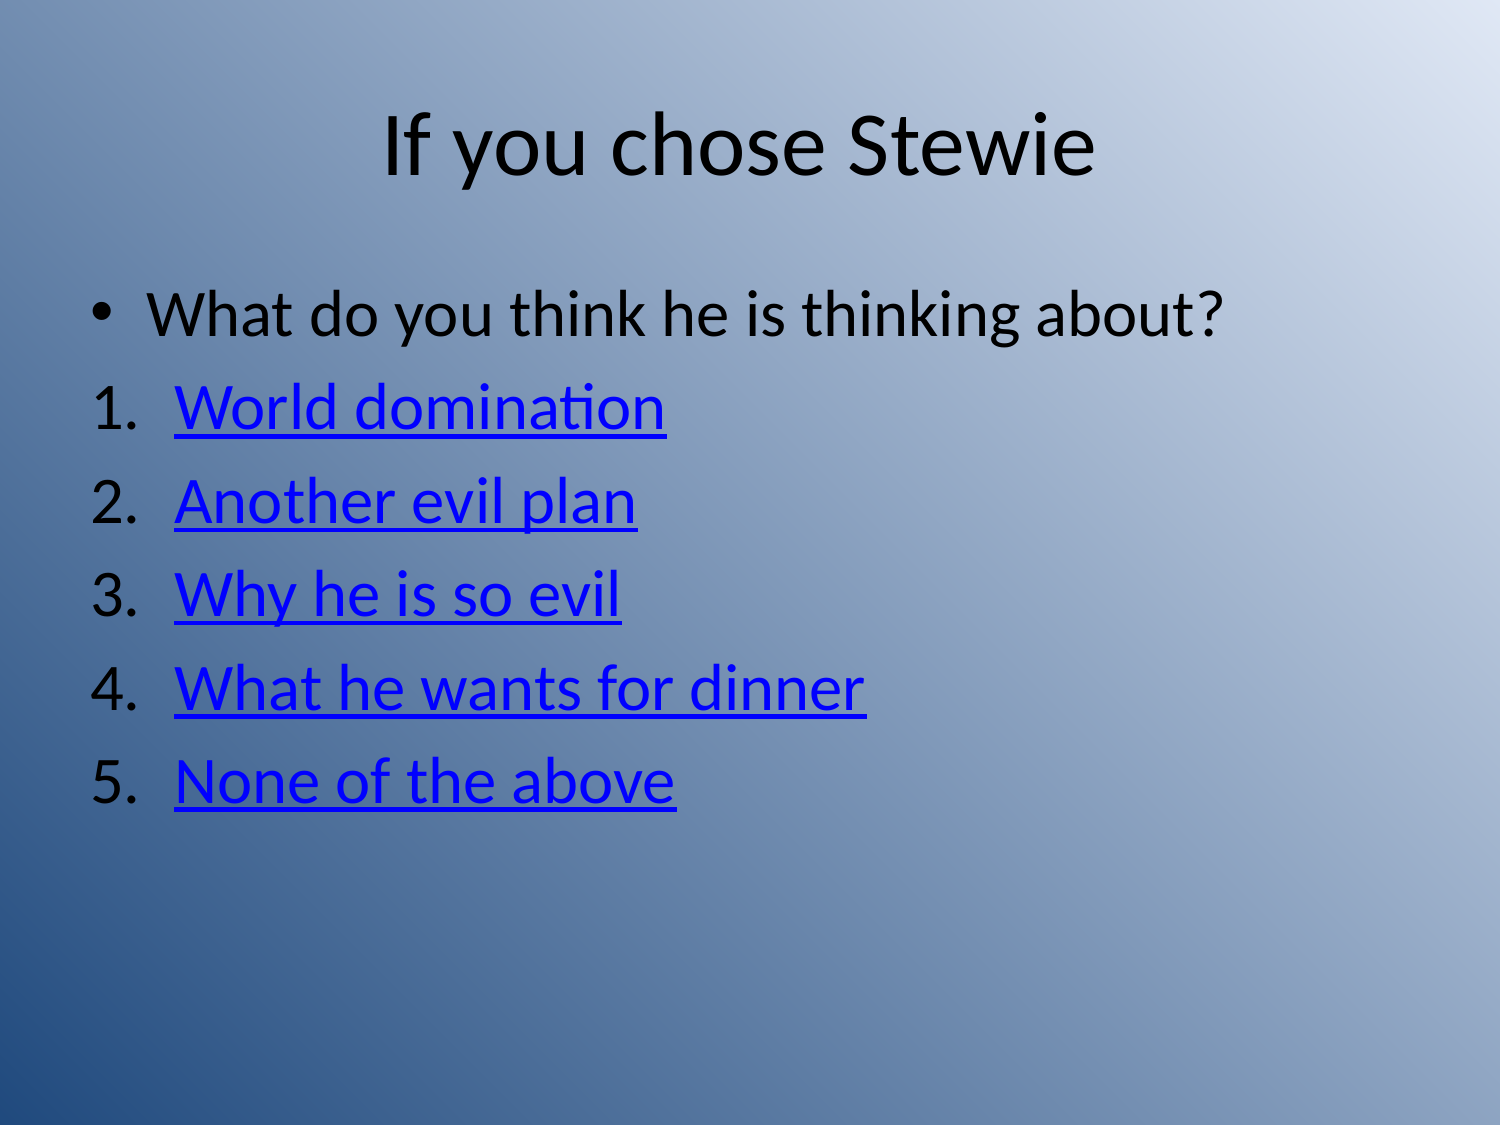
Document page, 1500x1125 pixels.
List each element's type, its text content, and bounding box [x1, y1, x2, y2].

list What do you think he is thinking about? World domination Another evil plan Why he is so evil What he wants for dinner None of the above [75, 262, 1425, 1005]
title If you chose Stewie [75, 45, 1425, 233]
